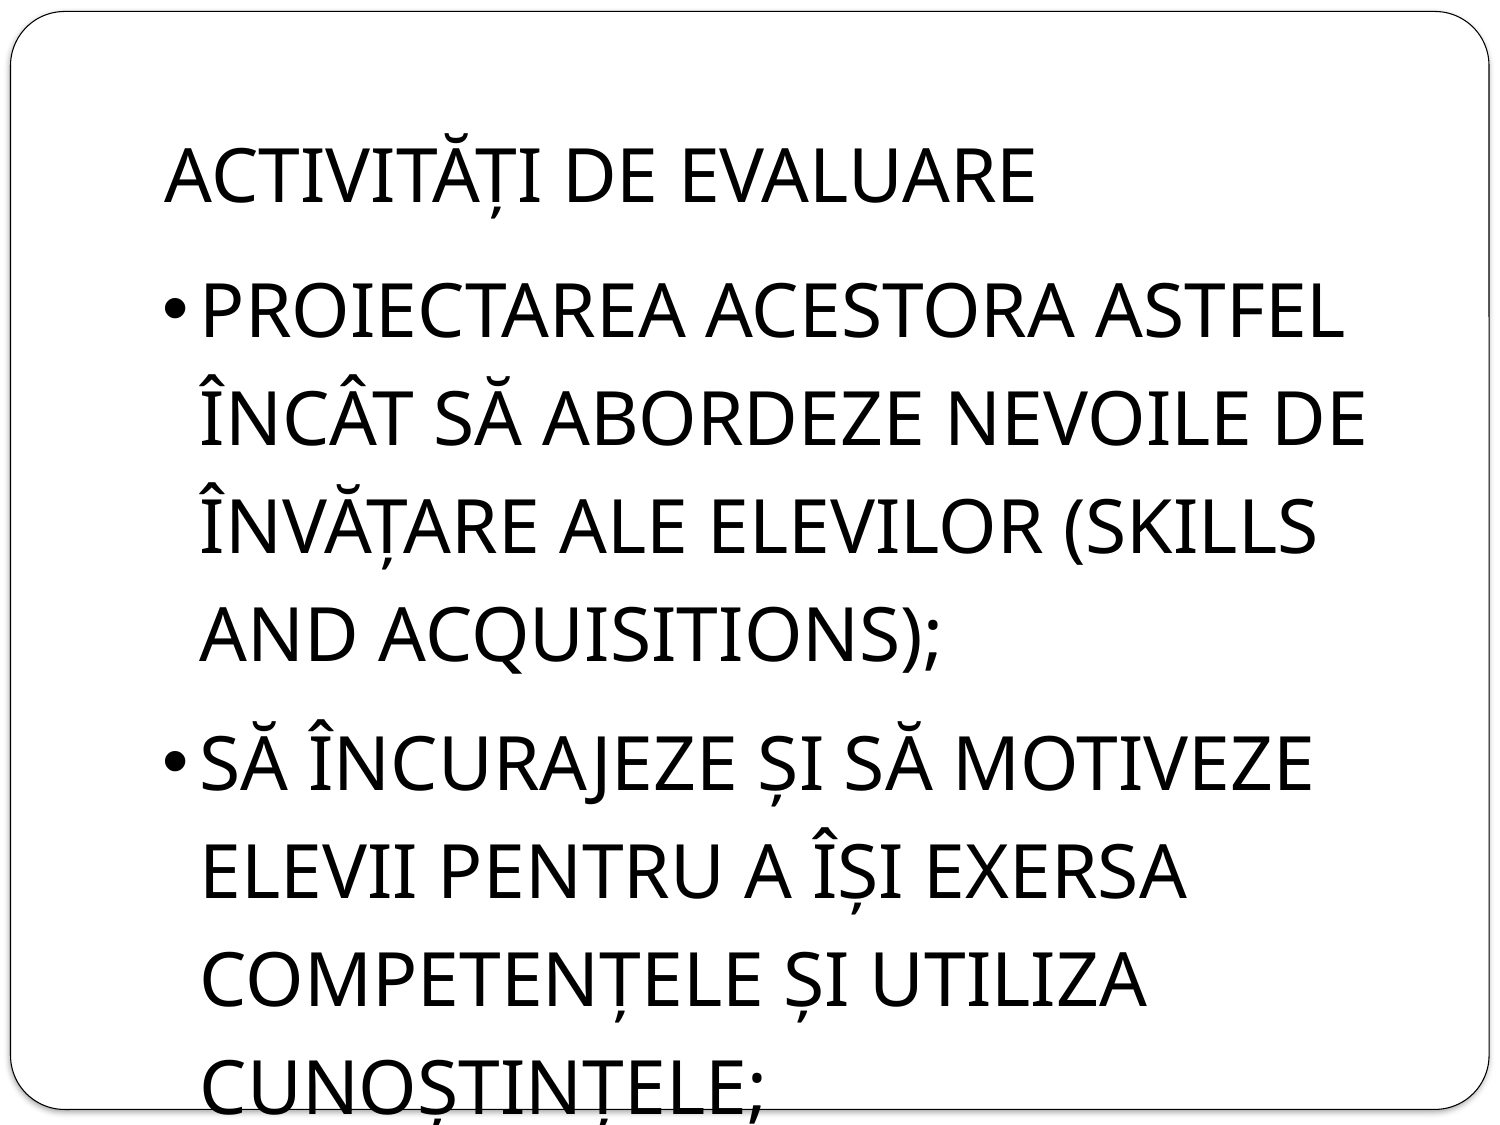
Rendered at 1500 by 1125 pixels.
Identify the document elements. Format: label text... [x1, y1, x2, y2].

title Activități de evaluare [150, 45, 1425, 233]
list Proiectarea acestora astfel încât să abordeze nevoile de învățare ale elevilor (skills and acquisitions); Să Încurajeze și să motiveze elevii pentru a își exersa competențele și utiliza cunoștințele; [147, 237, 1425, 1012]
